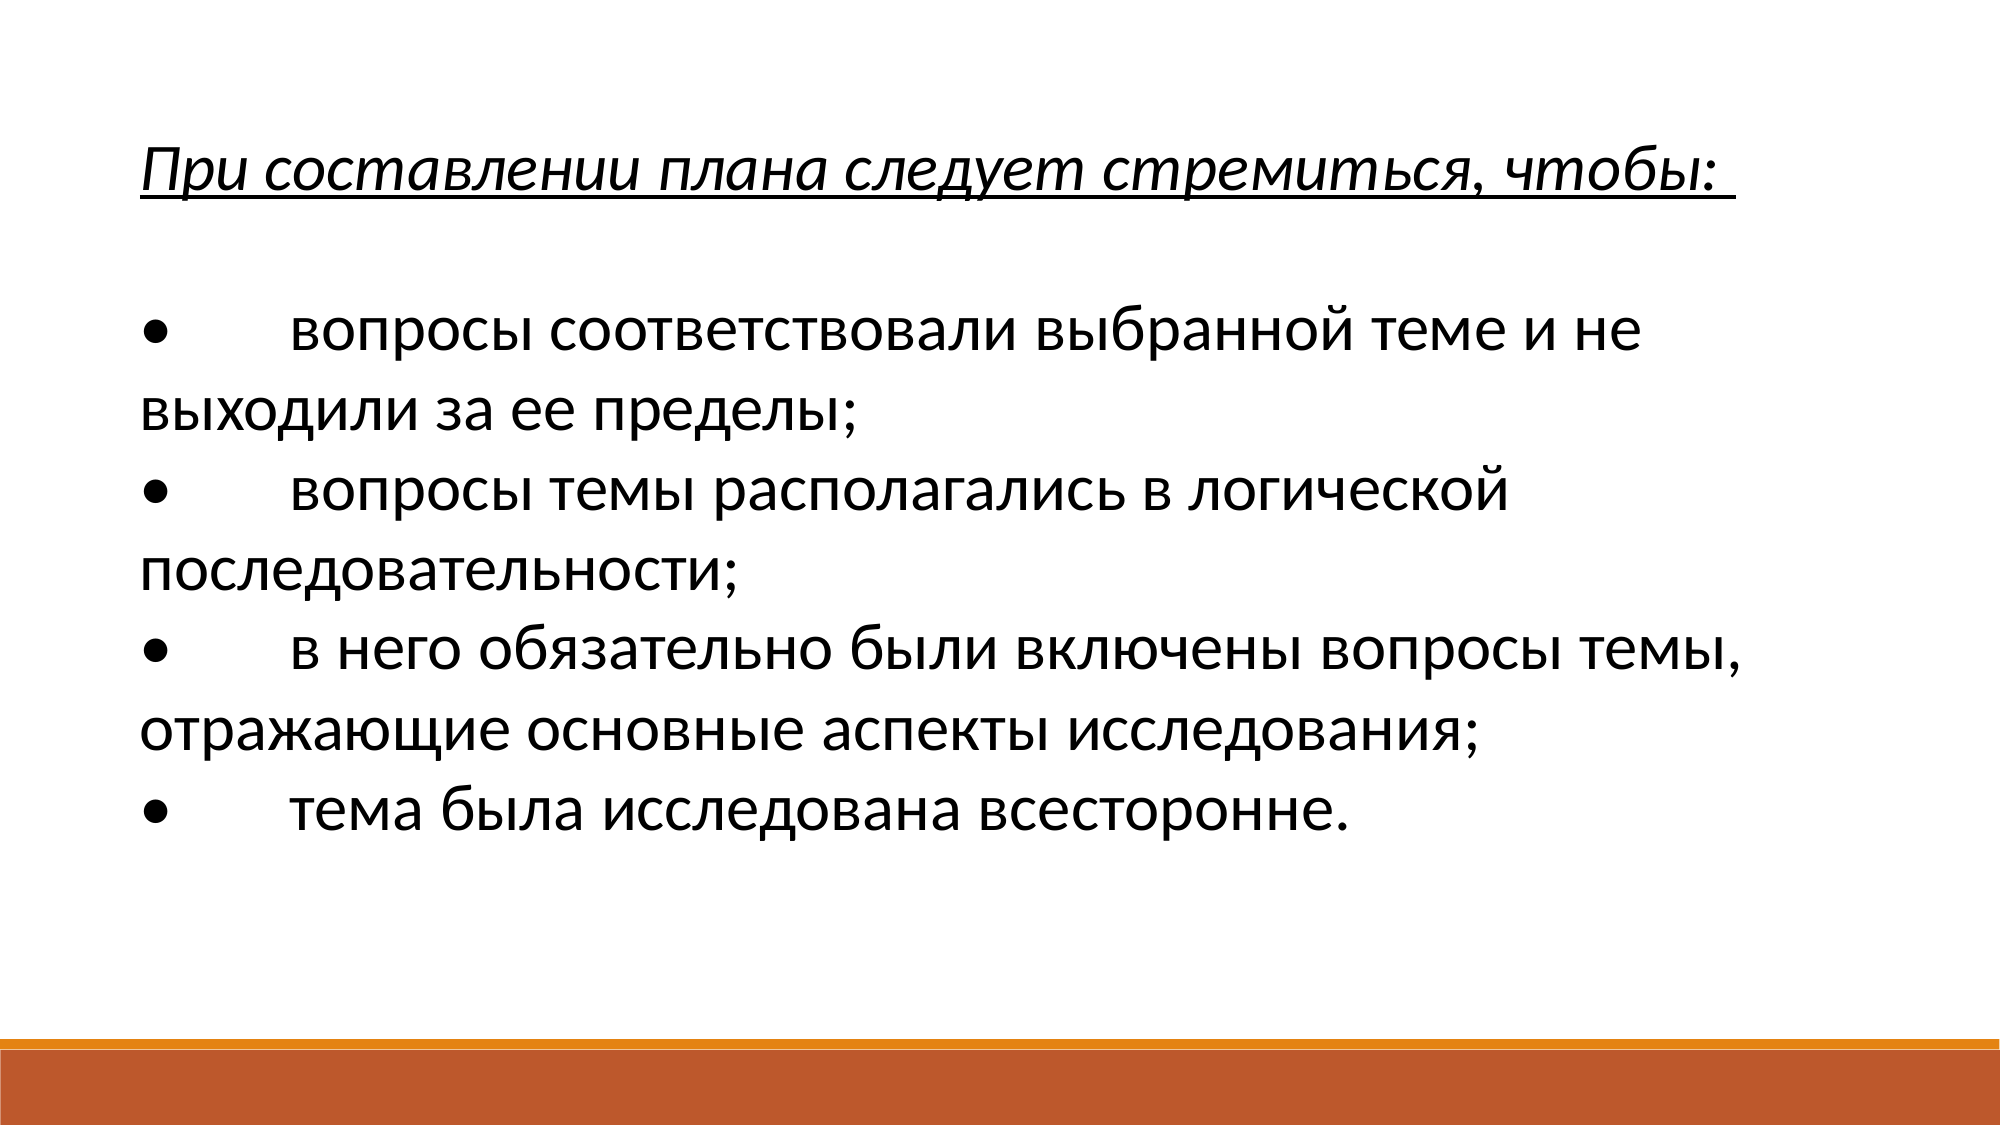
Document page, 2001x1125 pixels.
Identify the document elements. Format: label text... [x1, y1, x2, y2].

text_box При составлении плана следует стремиться, чтобы: • вопросы соответствовали выбранной теме и не выходили за ее пределы; • вопросы темы располагались в логической последовательности; • в него обязательно были включены вопросы темы, отражающие основные аспекты исследования; • тема была исследована всесторонне. [125, 116, 1919, 851]
